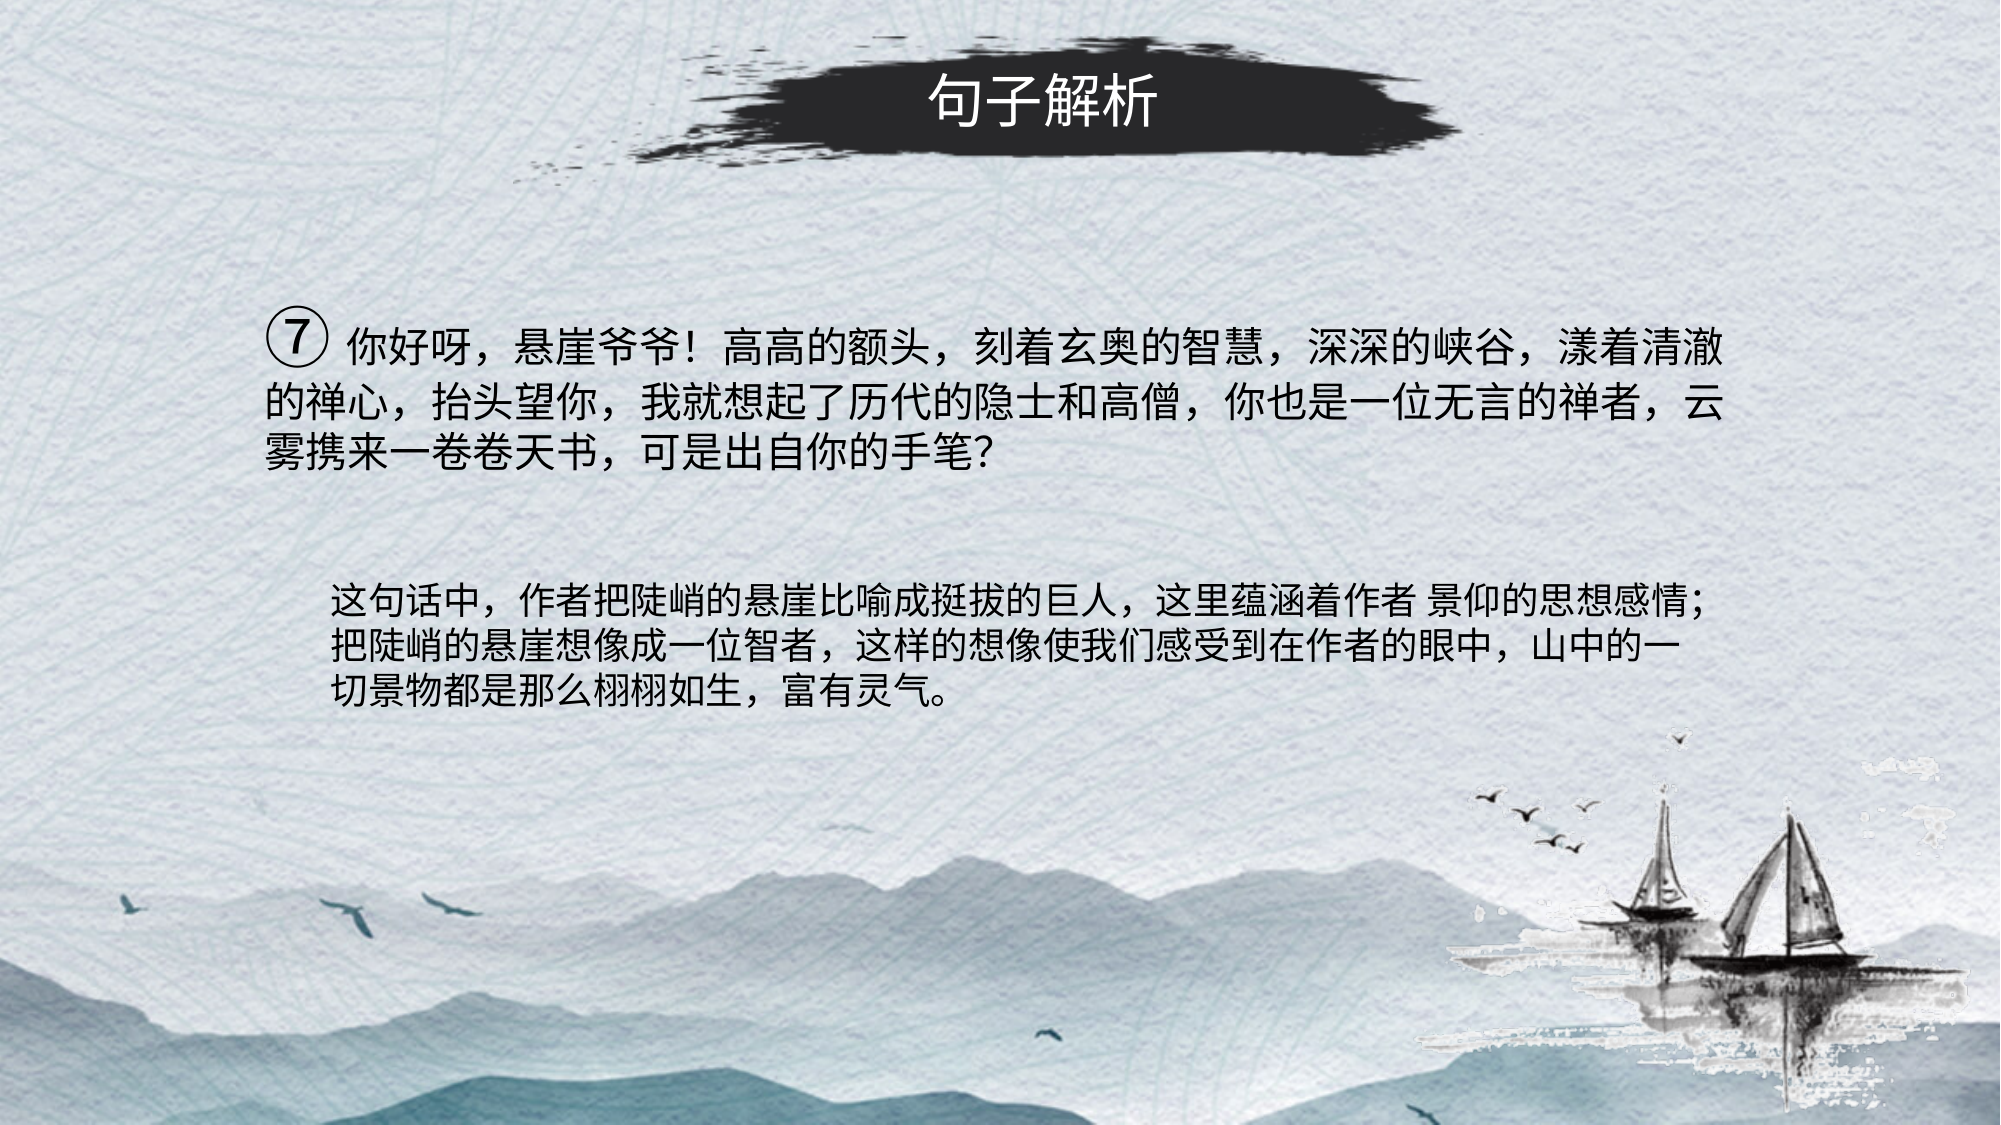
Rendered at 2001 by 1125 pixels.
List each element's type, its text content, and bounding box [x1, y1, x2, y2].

picture [0, 0, 2000, 1125]
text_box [513, 35, 1487, 186]
text_box 这句话中，作者把陡峭的悬崖比喻成挺拔的巨人，这里蕴涵着作者 景仰的思想感情；把陡峭的悬崖想像成一位智者，这样的想像使我们感受到在作者的眼中，山中的一切景物都是那么栩栩如生，富有灵气。 [315, 570, 1725, 720]
text_box ⑦你好呀，悬崖爷爷！高高的额头，刻着玄奥的智慧，深深的峡谷，漾着清澈的禅心，抬头望你，我就想起了历代的隐士和高僧，你也是一位无言的禅者，云雾携来一卷卷天书，可是出自你的手笔？ [249, 288, 1751, 484]
